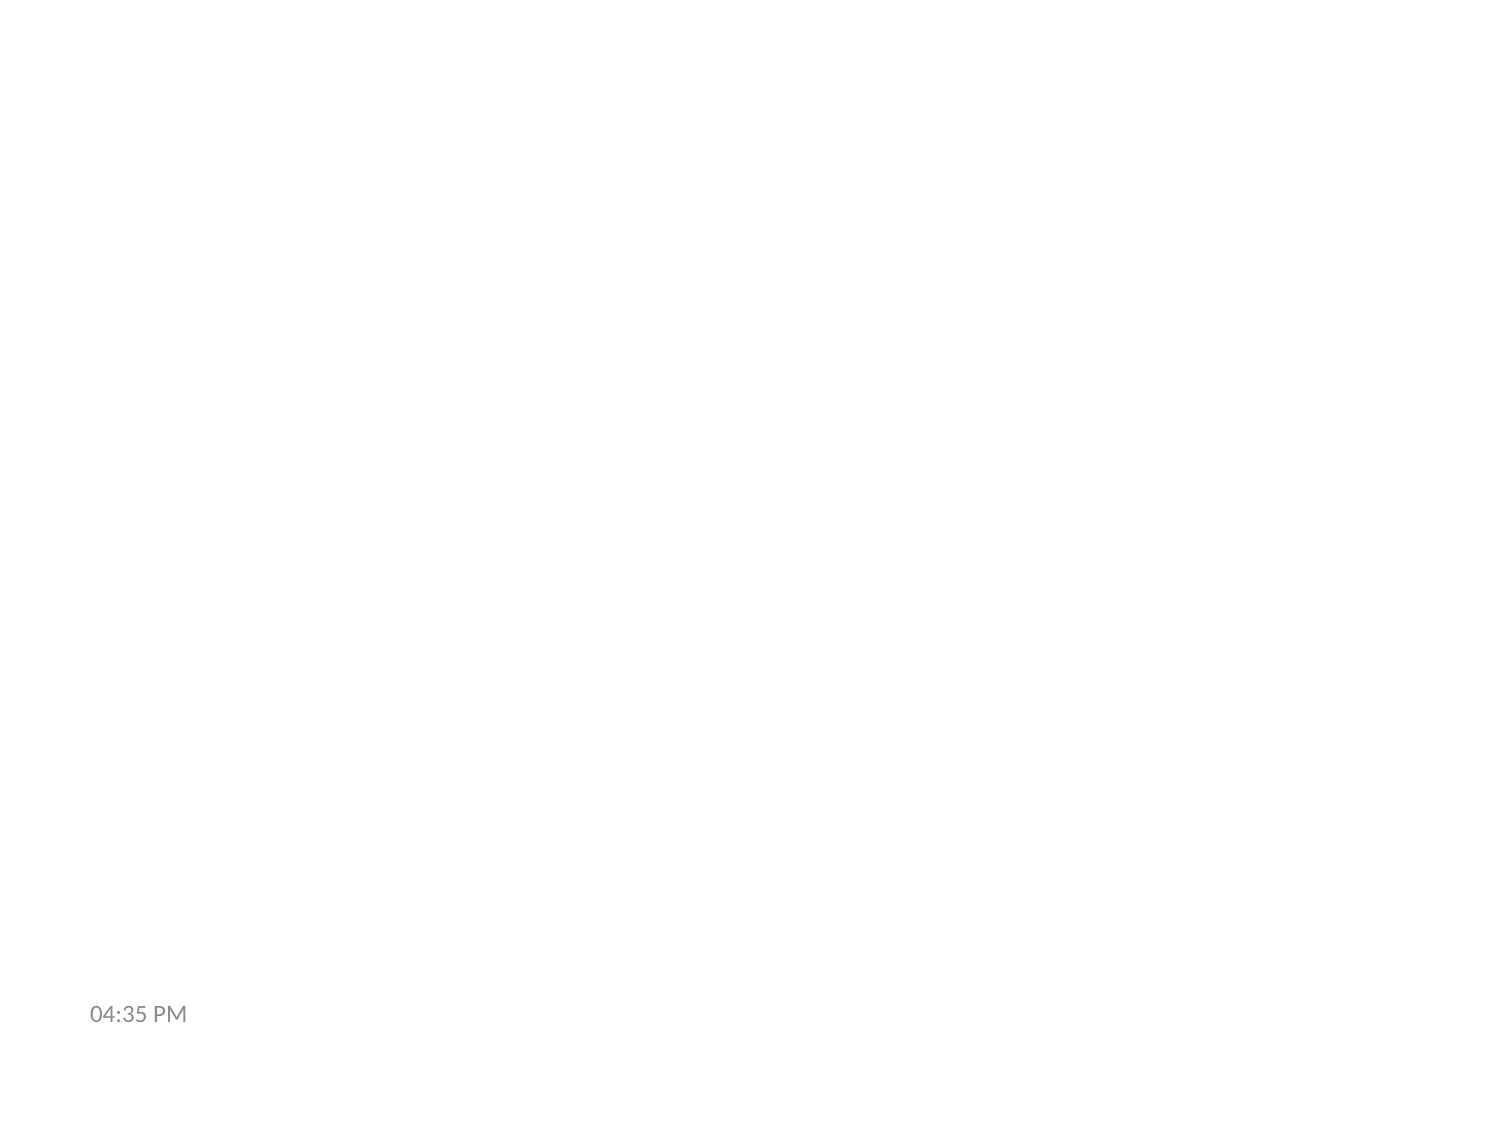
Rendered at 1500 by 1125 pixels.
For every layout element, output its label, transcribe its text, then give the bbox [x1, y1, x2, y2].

text_box 3:35 PM [75, 982, 425, 1043]
